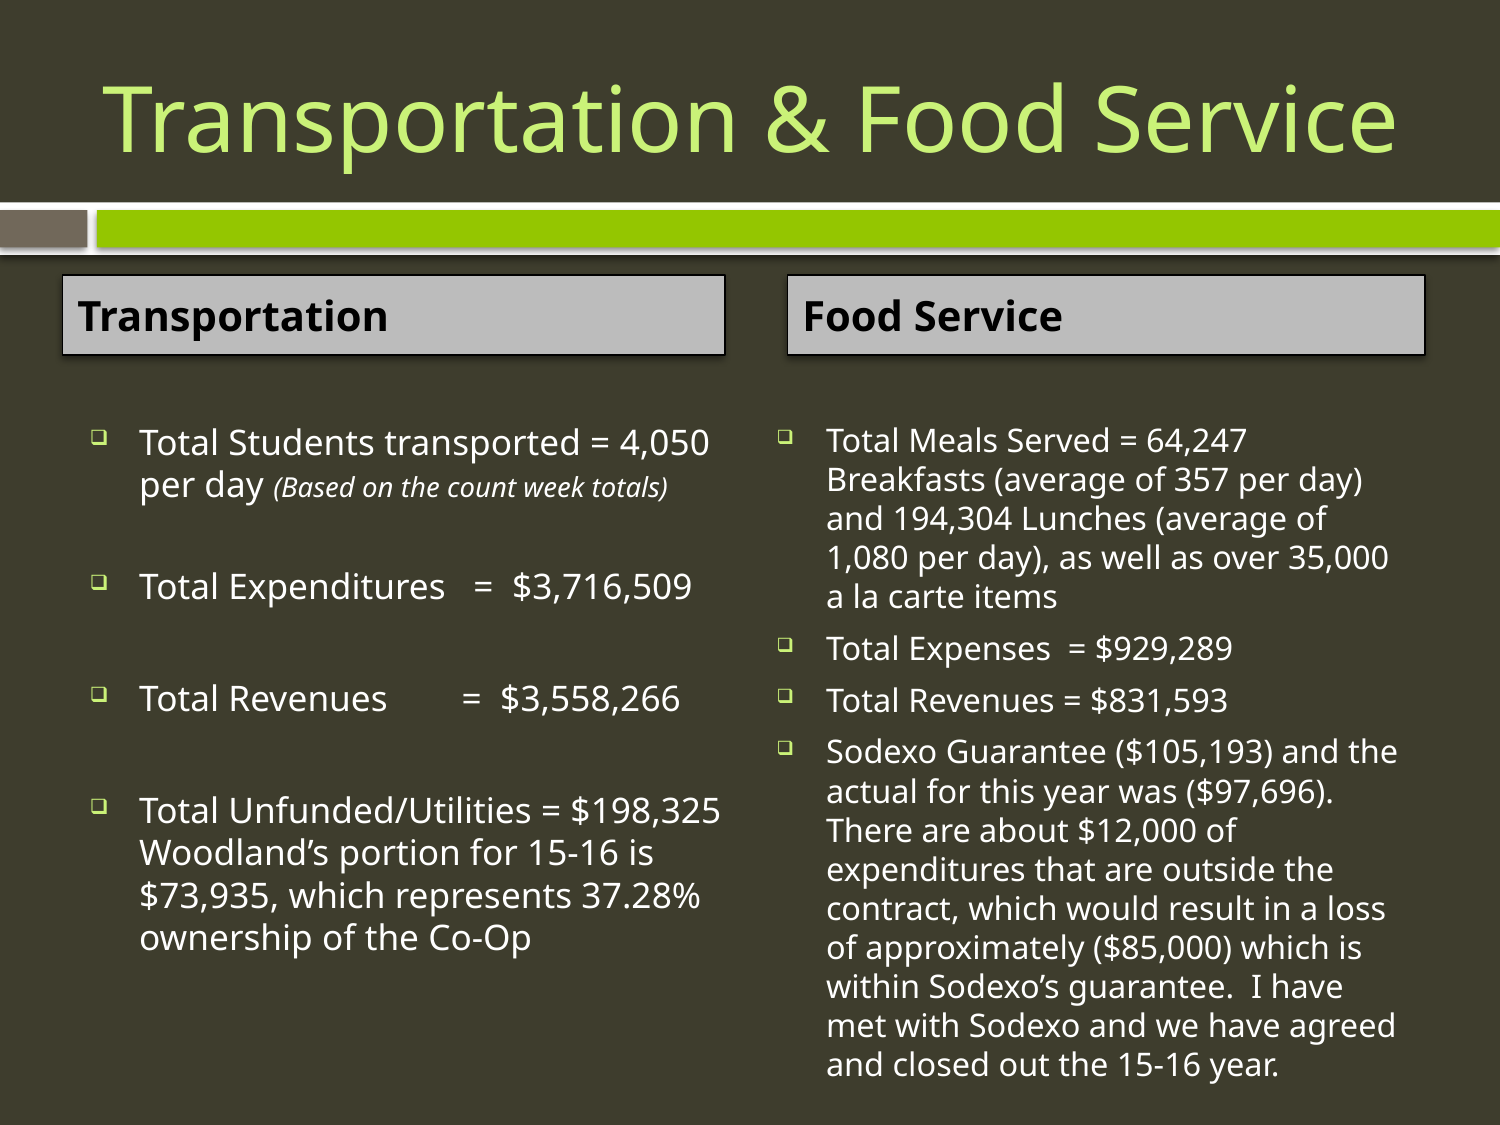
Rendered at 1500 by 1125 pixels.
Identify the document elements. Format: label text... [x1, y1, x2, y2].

list Transportation [62, 274, 726, 356]
list Total Students transported = 4,050 per day (Based on the count week totals) Total Expenditures = $3,716,509 Total Revenues = $3,558,266 Total Unfunded/Utilities = $198,325 Woodland’s portion for 15-16 is $73,935, which represents 37.28% ownership of the Co-Op [75, 412, 738, 1050]
title Transportation & Food Service [87, 44, 1425, 188]
list Total Meals Served = 64,247 Breakfasts (average of 357 per day) and 194,304 Lunches (average of 1,080 per day), as well as over 35,000 a la carte items Total Expenses = $929,289 Total Revenues = $831,593 Sodexo Guarantee ($105,193) and the actual for this year was ($97,696). There are about $12,000 of expenditures that are outside the contract, which would result in a loss of approximately ($85,000) which is within Sodexo’s guarantee. I have met with Sodexo and we have agreed and closed out the 15-16 year. [761, 412, 1425, 1100]
list Food Service [787, 274, 1426, 356]
